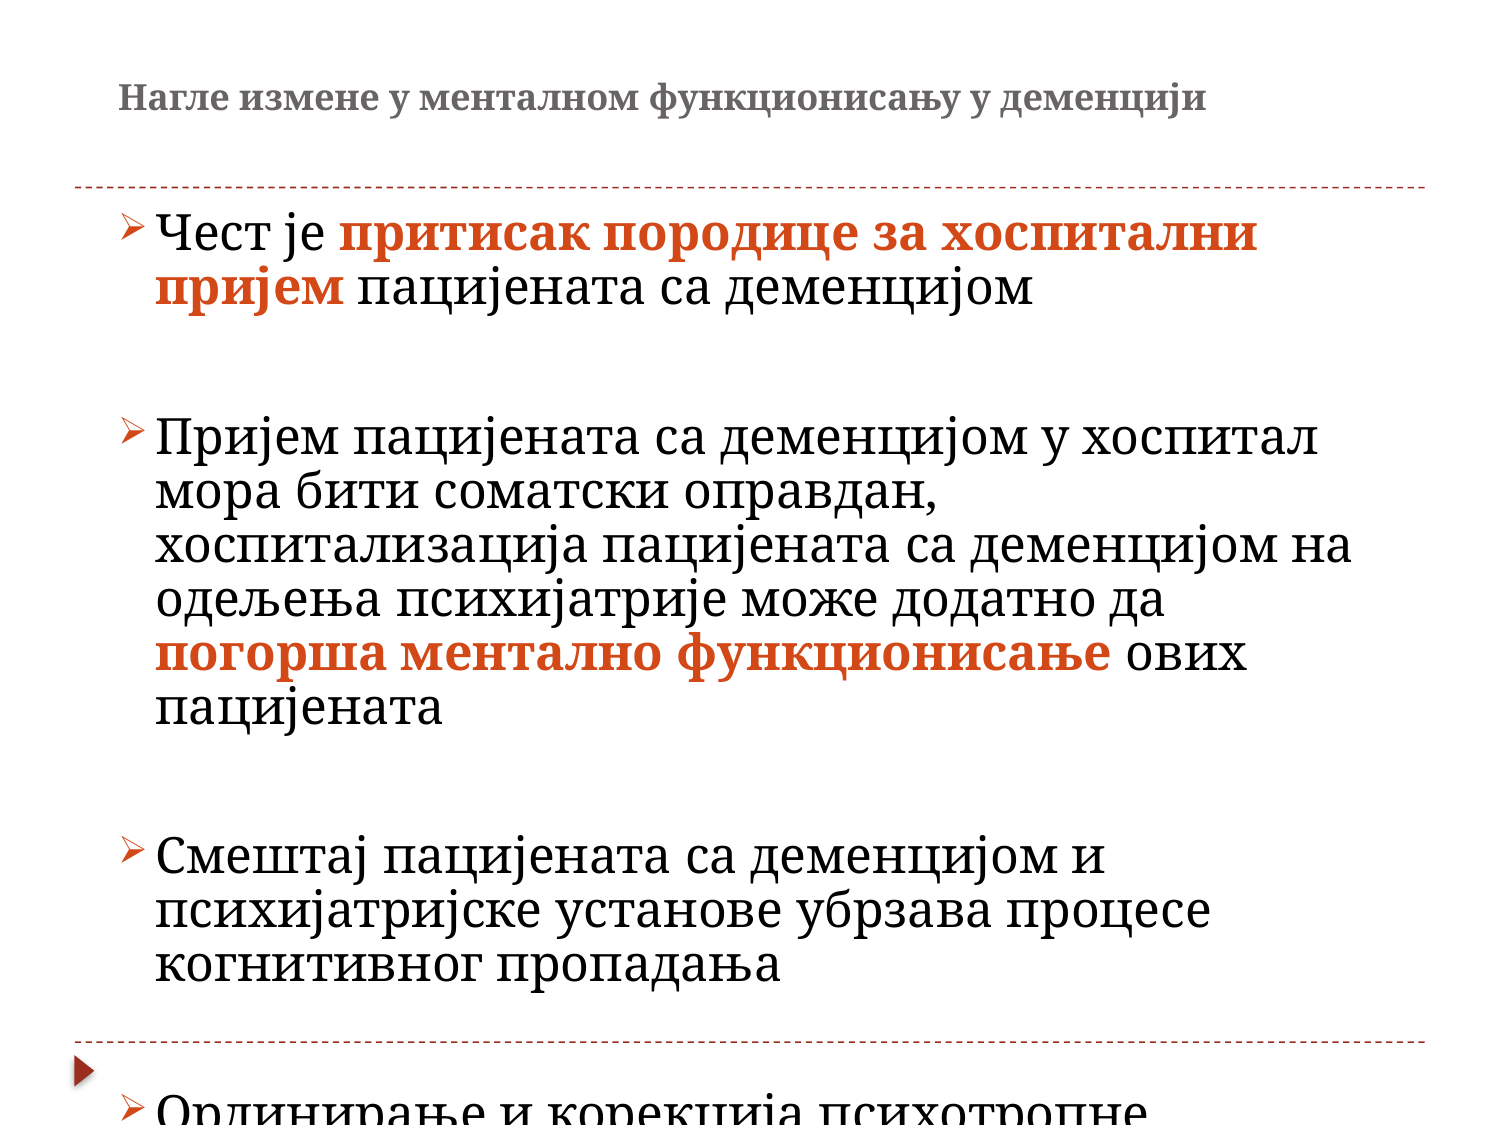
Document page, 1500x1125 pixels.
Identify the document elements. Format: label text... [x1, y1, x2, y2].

title Нагле измене у менталном функционисању у деменцији [102, 59, 1398, 138]
list Чест је притисак породице за хоспитални пријем пацијената са деменцијом Пријем пацијената са деменцијом у хоспитал мора бити соматски оправдан, хоспитализација пацијената са деменцијом на одељења психијатрије може додатно да погорша ментално функционисање ових пацијената Смештај пацијената са деменцијом и психијатријске установе убрзава процесе когнитивног пропадања Ординирање и корекција психотропне медикације у кућним условима, уз примену нефармаколошких мера [102, 199, 1398, 1014]
